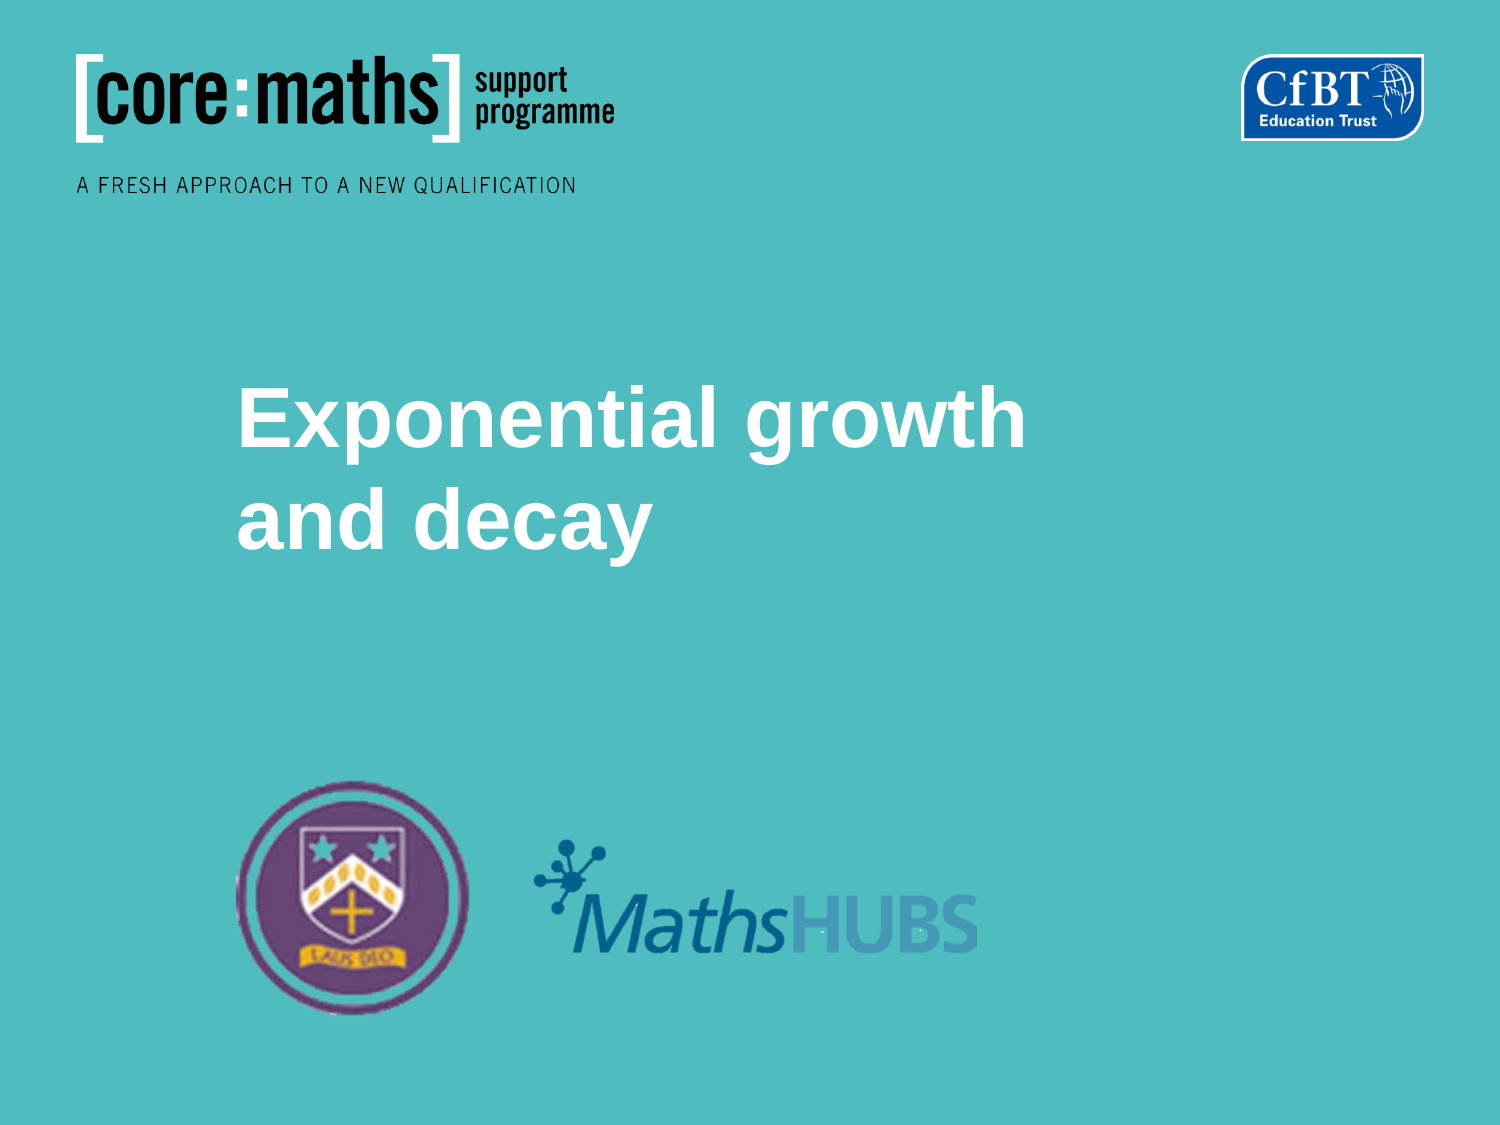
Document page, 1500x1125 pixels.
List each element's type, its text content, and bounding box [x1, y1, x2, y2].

picture [236, 772, 473, 1019]
picture [1241, 54, 1424, 141]
picture [76, 54, 614, 194]
list Exponential growth and decay [236, 324, 1264, 567]
picture [496, 812, 1004, 979]
